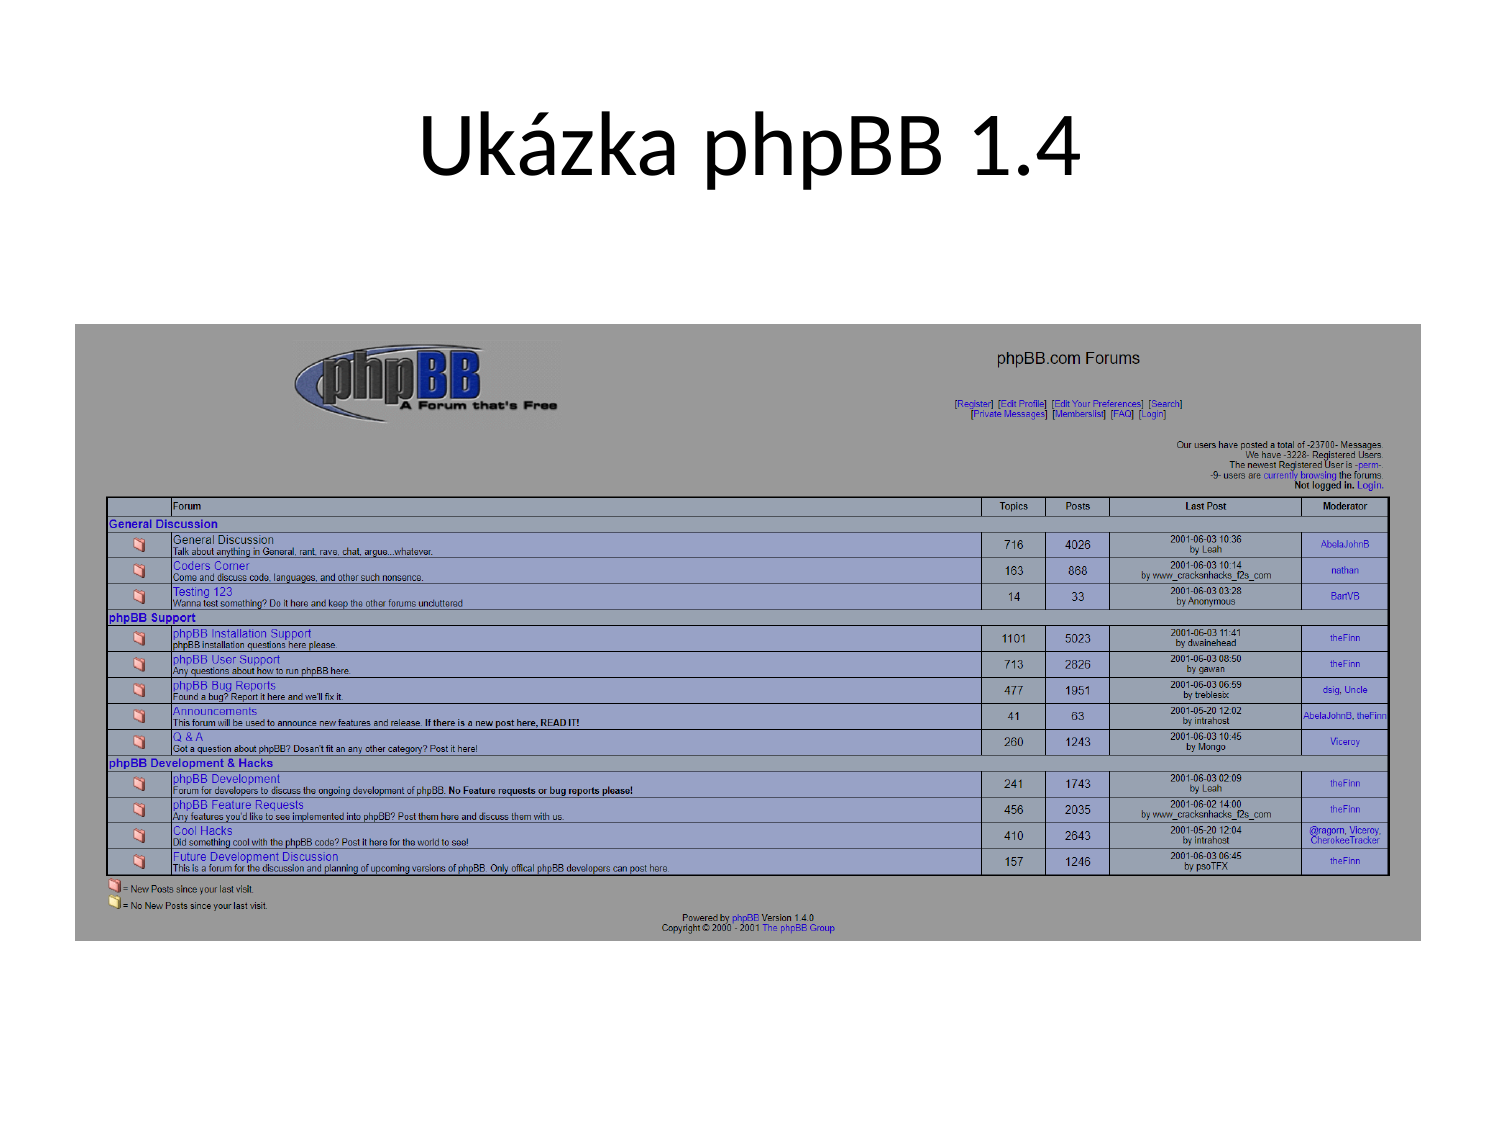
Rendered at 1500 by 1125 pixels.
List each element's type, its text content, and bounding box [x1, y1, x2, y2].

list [74, 324, 1421, 941]
title Ukázka phpBB 1.4 [75, 45, 1425, 233]
